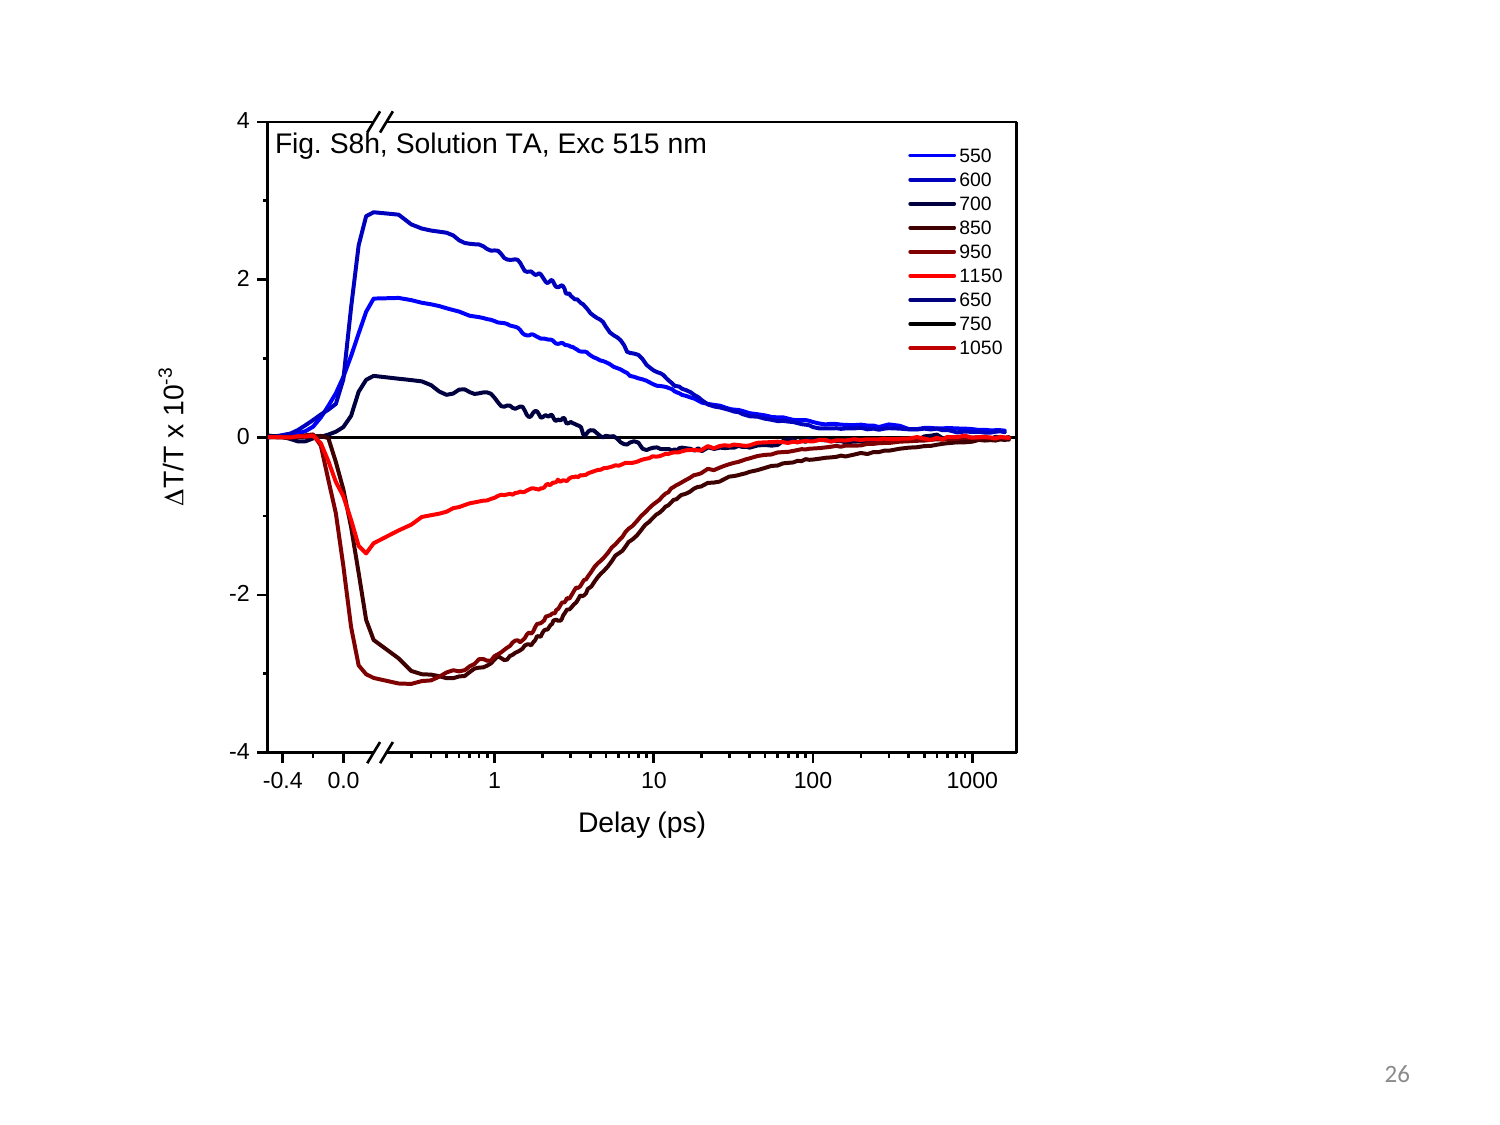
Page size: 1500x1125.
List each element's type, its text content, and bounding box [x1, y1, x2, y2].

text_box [0, 0, 1500, 1054]
slide_number 26 [1074, 1063, 1425, 1103]
